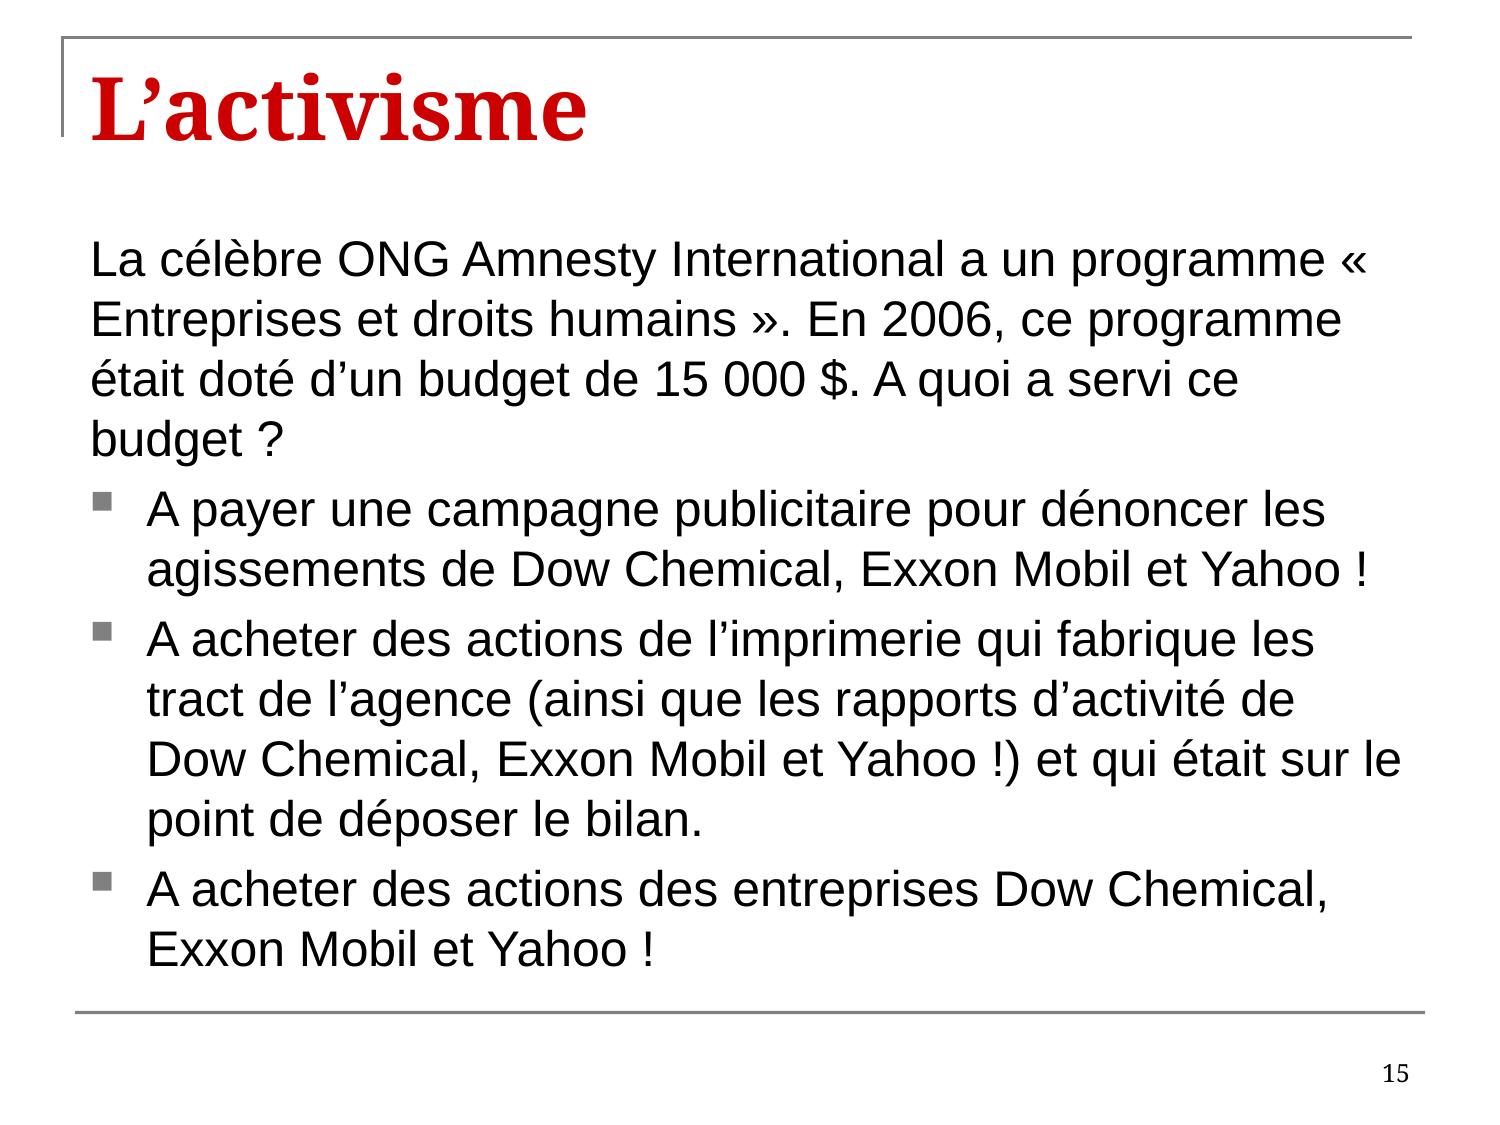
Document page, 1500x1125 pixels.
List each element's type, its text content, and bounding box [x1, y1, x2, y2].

slide_number 15 [1074, 1024, 1425, 1100]
list La célèbre ONG Amnesty International a un programme « Entreprises et droits humains ». En 2006, ce programme était doté d’un budget de 15 000 $. A quoi a servi ce budget ? A payer une campagne publicitaire pour dénoncer les agissements de Dow Chemical, Exxon Mobil et Yahoo ! A acheter des actions de l’imprimerie qui fabrique les tract de l’agence (ainsi que les rapports d’activité de Dow Chemical, Exxon Mobil et Yahoo !) et qui était sur le point de déposer le bilan. A acheter des actions des entreprises Dow Chemical, Exxon Mobil et Yahoo ! [75, 218, 1425, 962]
title L’activisme [75, 45, 1425, 218]
